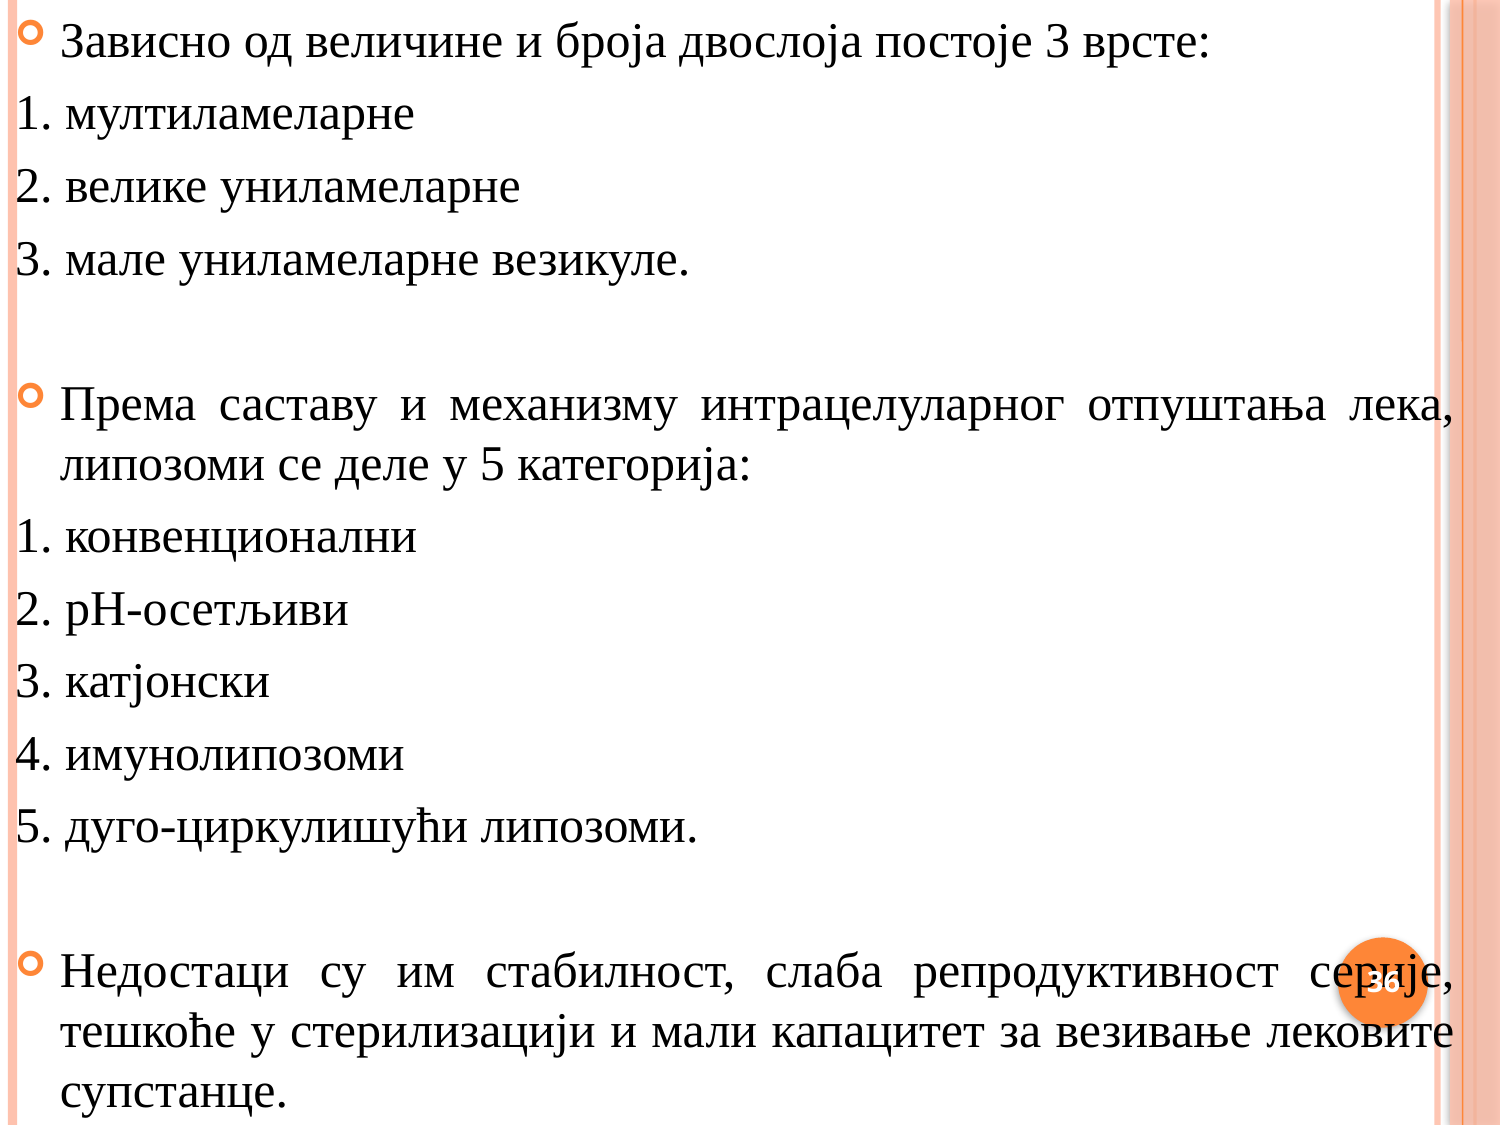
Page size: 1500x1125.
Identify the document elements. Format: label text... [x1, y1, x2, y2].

slide_number 36 [1333, 940, 1434, 1026]
list Зависно од величине и броја двослоја постоје 3 врсте: 1. мултиламеларне 2. велике униламеларне 3. мале униламеларне везикуле. Према саставу и механизму интрацелуларног отпуштања лека, липозоми се деле у 5 категорија: 1. конвенционални 2. pH-осетљиви 3. катјонски 4. имунолипозоми 5. дуго-циркулишући липозоми. Недостаци су им стабилност, слаба репродуктивност серије, тешкоће у стерилизацији и мали капацитет за везивање лековите супстанце. [0, 0, 1471, 1125]
